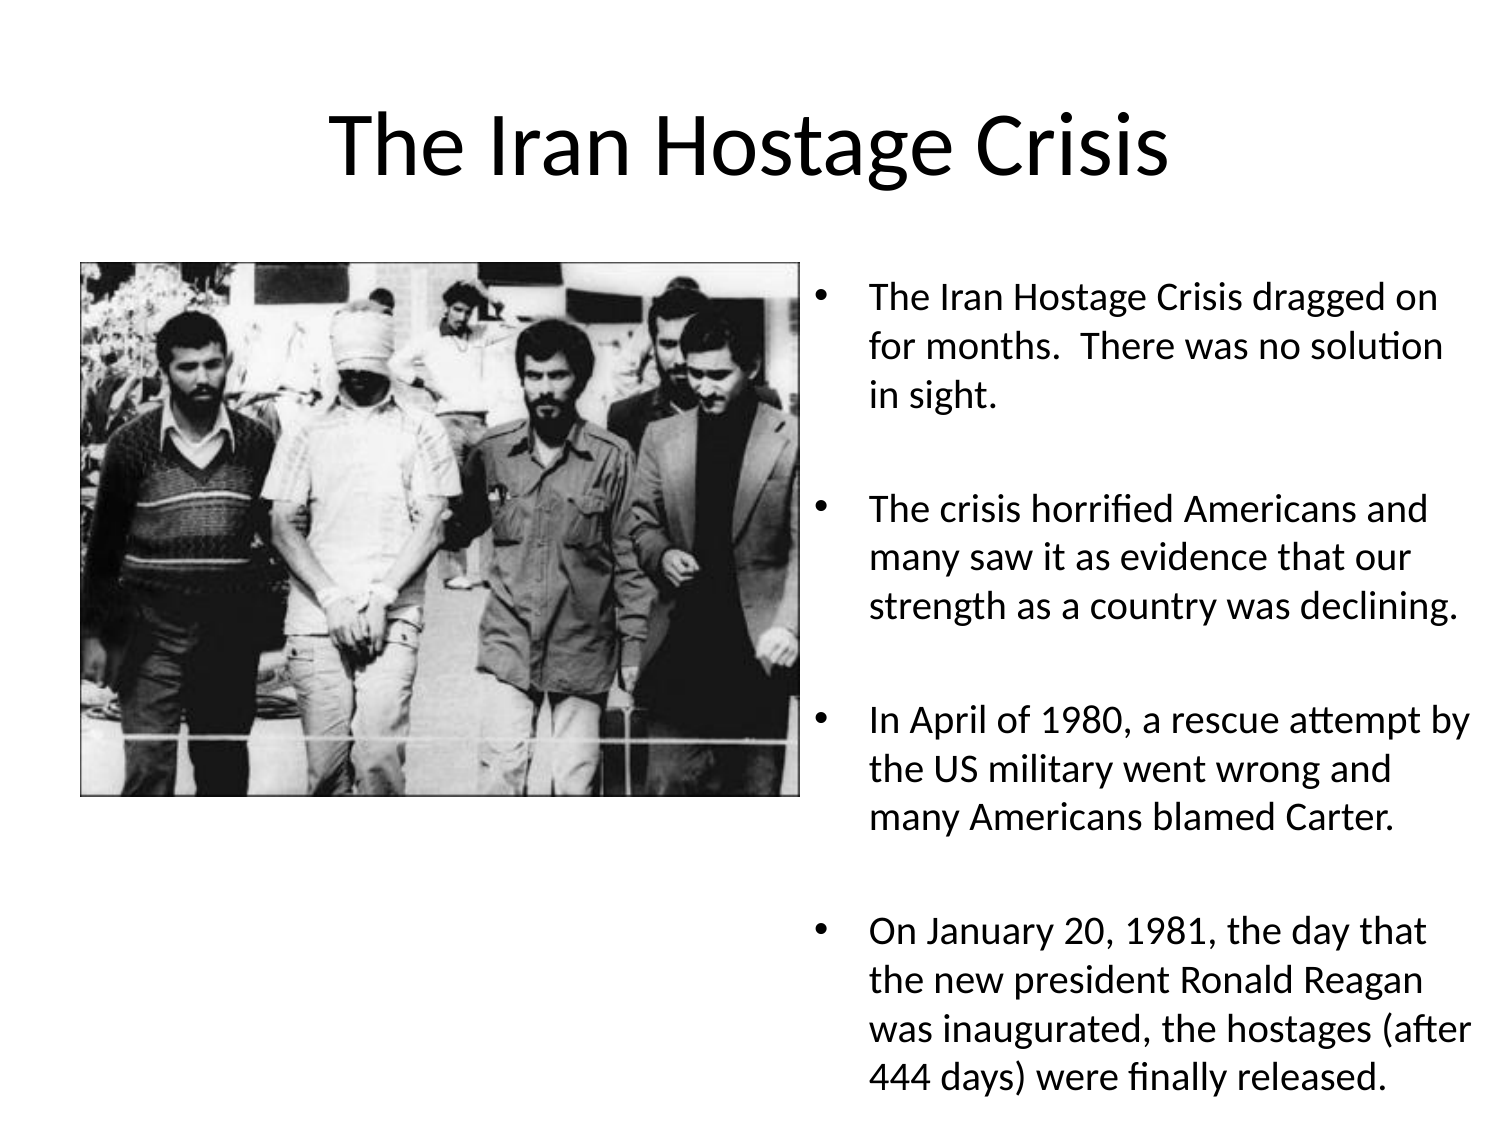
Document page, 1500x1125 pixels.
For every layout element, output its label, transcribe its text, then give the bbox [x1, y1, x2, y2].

title The Iran Hostage Crisis [75, 45, 1425, 233]
list The Iran Hostage Crisis dragged on for months. There was no solution in sight. The crisis horrified Americans and many saw it as evidence that our strength as a country was declining. In April of 1980, a rescue attempt by the US military went wrong and many Americans blamed Carter. On January 20, 1981, the day that the new president Ronald Reagan was inaugurated, the hostages (after 444 days) were finally released. [799, 262, 1500, 1125]
picture [79, 262, 800, 797]
